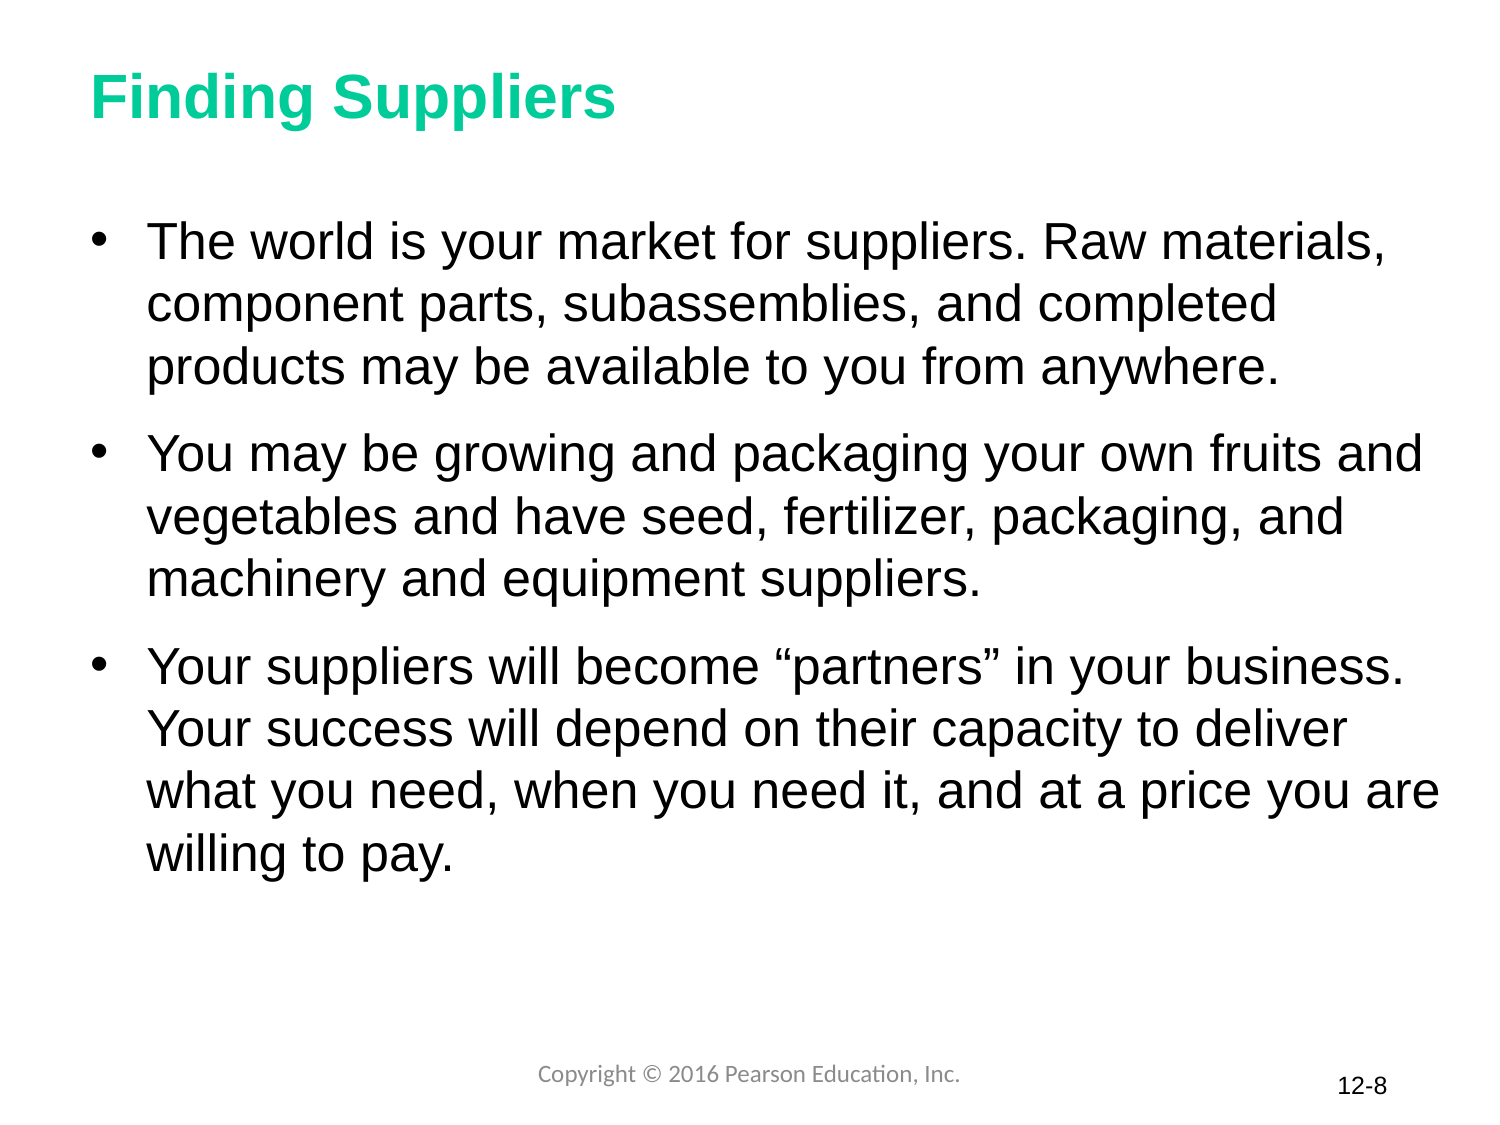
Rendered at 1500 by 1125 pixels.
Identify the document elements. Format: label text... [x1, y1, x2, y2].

footer Copyright © 2016 Pearson Education, Inc. [512, 1042, 988, 1103]
list The world is your market for suppliers. Raw materials, component parts, subassemblies, and completed products may be available to you from anywhere. You may be growing and packaging your own fruits and vegetables and have seed, fertilizer, packaging, and machinery and equipment suppliers. Your suppliers will become “partners” in your business. Your success will depend on their capacity to deliver what you need, when you need it, and at a price you are willing to pay. [75, 200, 1463, 943]
title Finding Suppliers [75, 0, 1425, 188]
